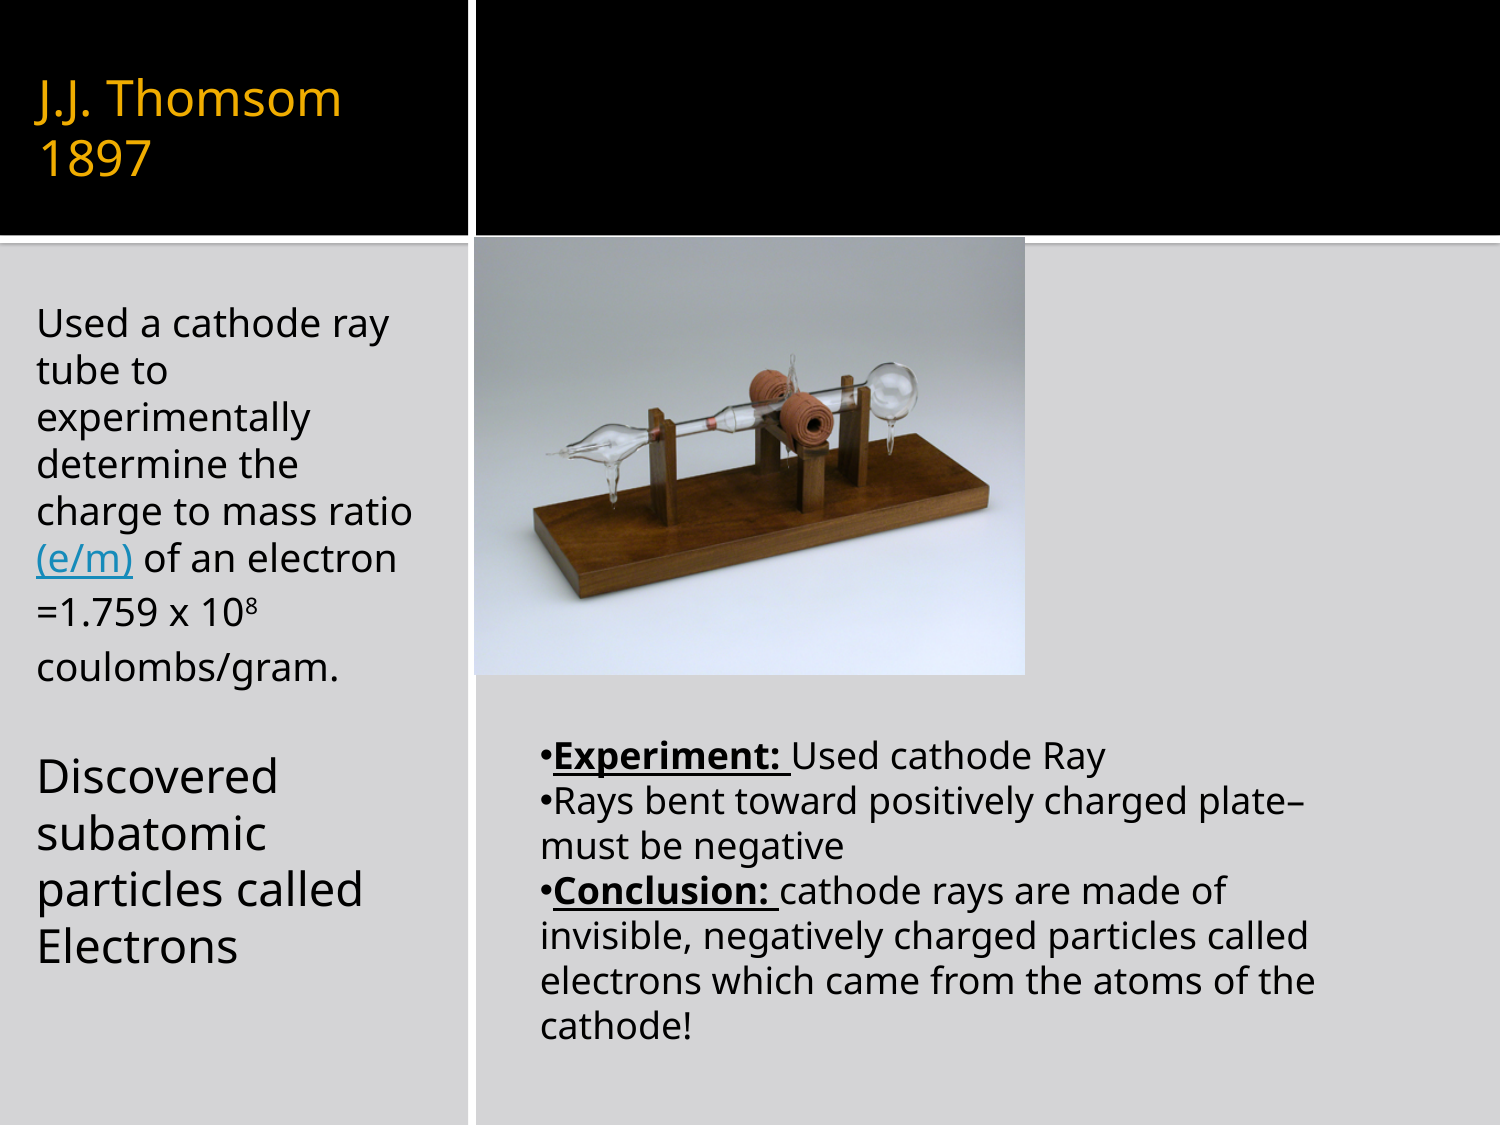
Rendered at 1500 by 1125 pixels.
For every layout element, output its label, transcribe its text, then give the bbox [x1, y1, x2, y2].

list Used a cathode ray tube to experimentally determine the charge to mass ratio (e/m) of an electron =1.759 x 108 coulombs/gram. Discovered subatomic particles called Electrons [26, 283, 432, 1034]
text_box Experiment: Used cathode Ray Rays bent toward positively charged plate– must be negative Conclusion: cathode rays are made of invisible, negatively charged particles called electrons which came from the atoms of the cathode! [525, 724, 1400, 1100]
picture [474, 237, 1025, 675]
title J.J. Thomsom 1897 [26, 25, 442, 186]
